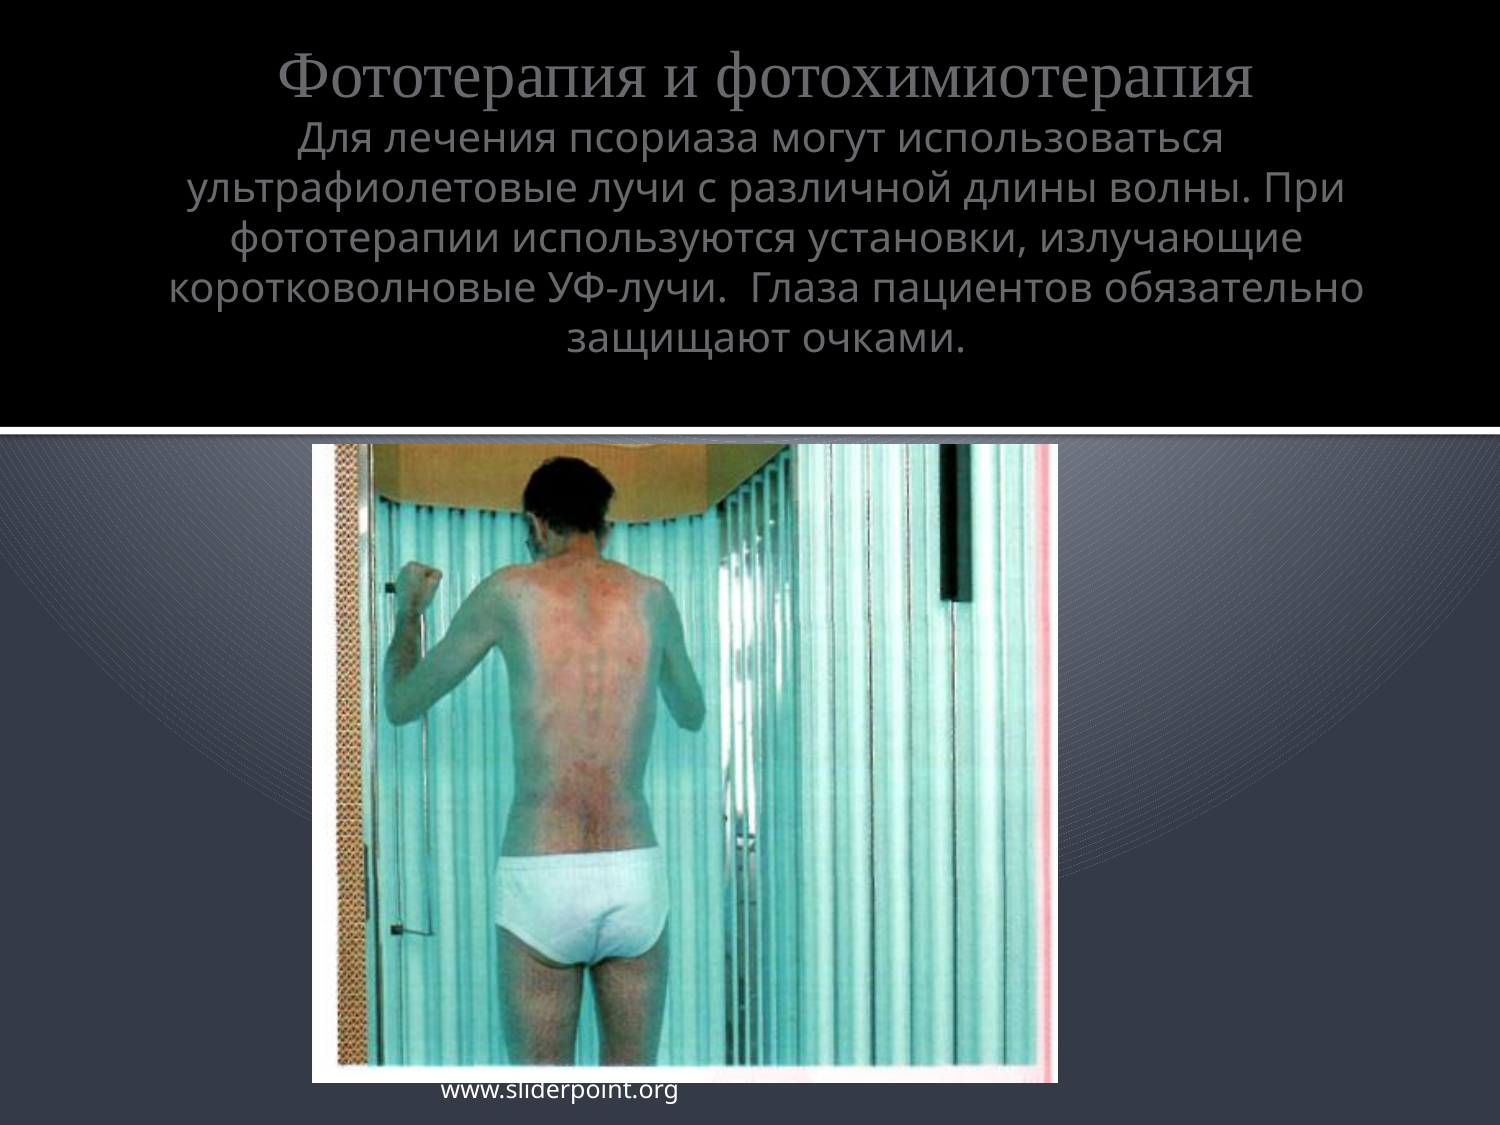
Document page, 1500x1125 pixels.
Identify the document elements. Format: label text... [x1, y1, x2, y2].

list Фототерапия и фотохимиотерапия Для лечения псориаза могут использоваться ультрафиолетовые лучи с различной длины волны. При фототерапии используются установки, излучающие коротковолновые УФ-лучи. Глаза пациентов обязательно защищают очками. [100, 30, 1417, 339]
footer www.sliderpoint.org [433, 1062, 1337, 1108]
picture [312, 444, 1058, 1083]
